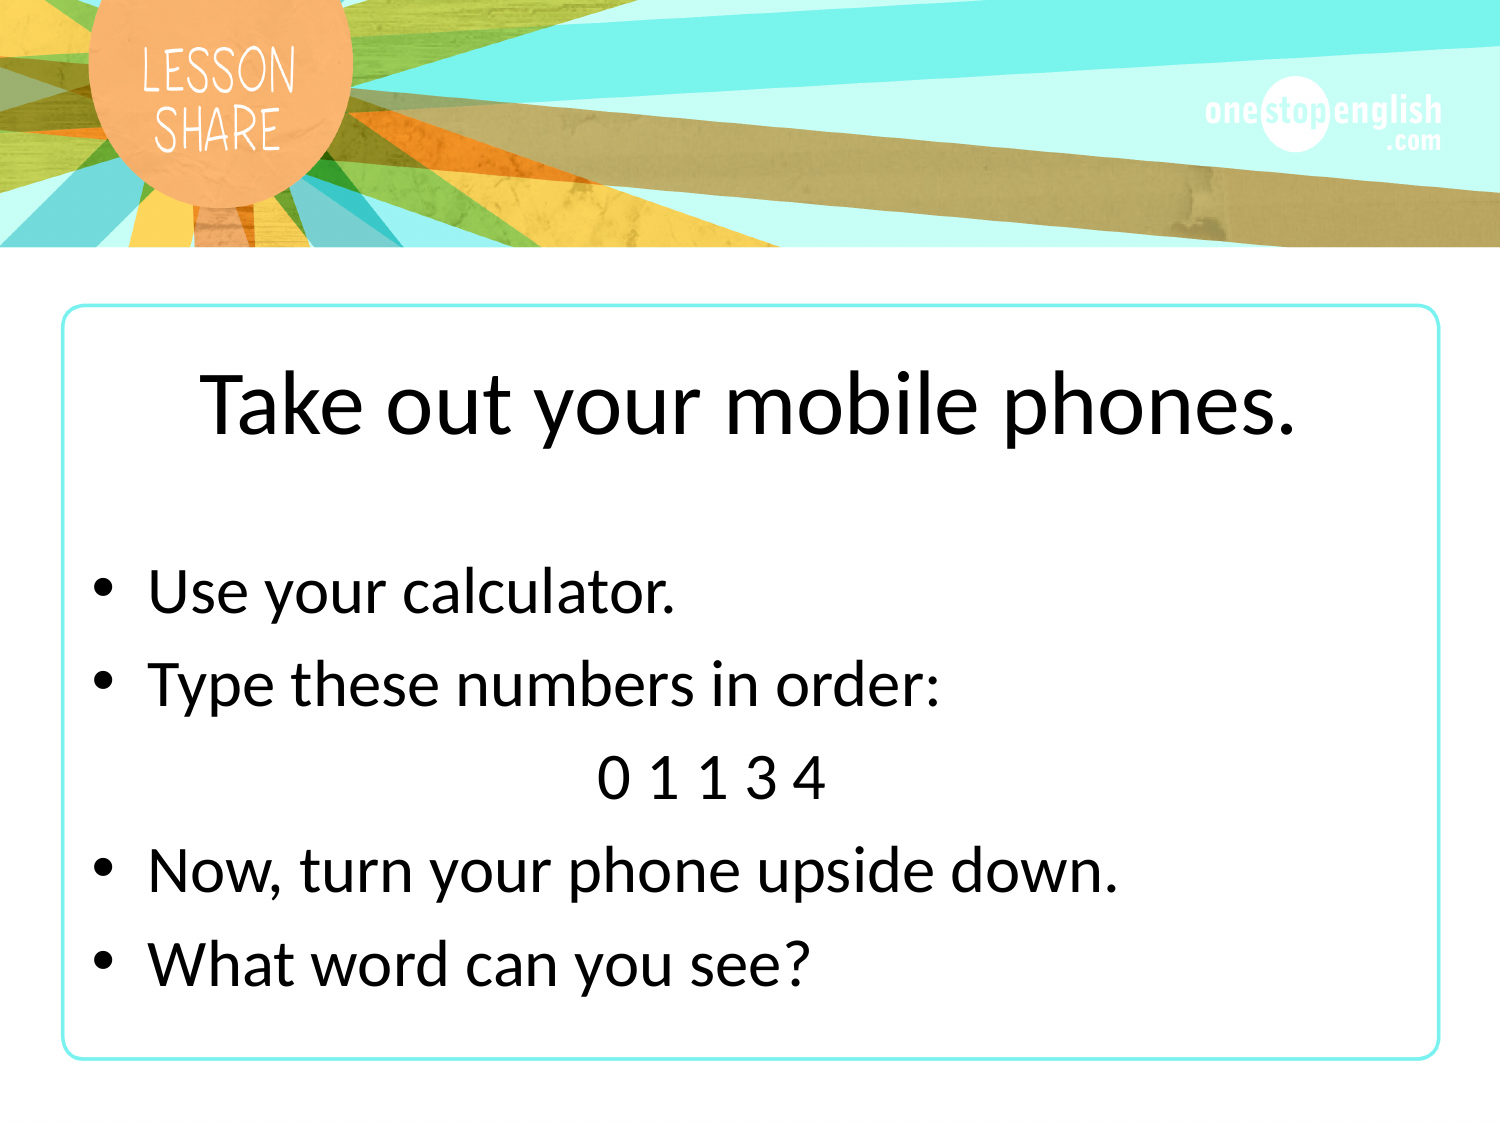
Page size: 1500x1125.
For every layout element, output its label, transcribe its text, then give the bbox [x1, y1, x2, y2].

list Use your calculator. Type these numbers in order: 0 1 1 3 4 Now, turn your phone upside down. What word can you see? [76, 538, 1427, 1125]
picture [0, 0, 1500, 1125]
title Take out your mobile phones. [75, 304, 1425, 492]
